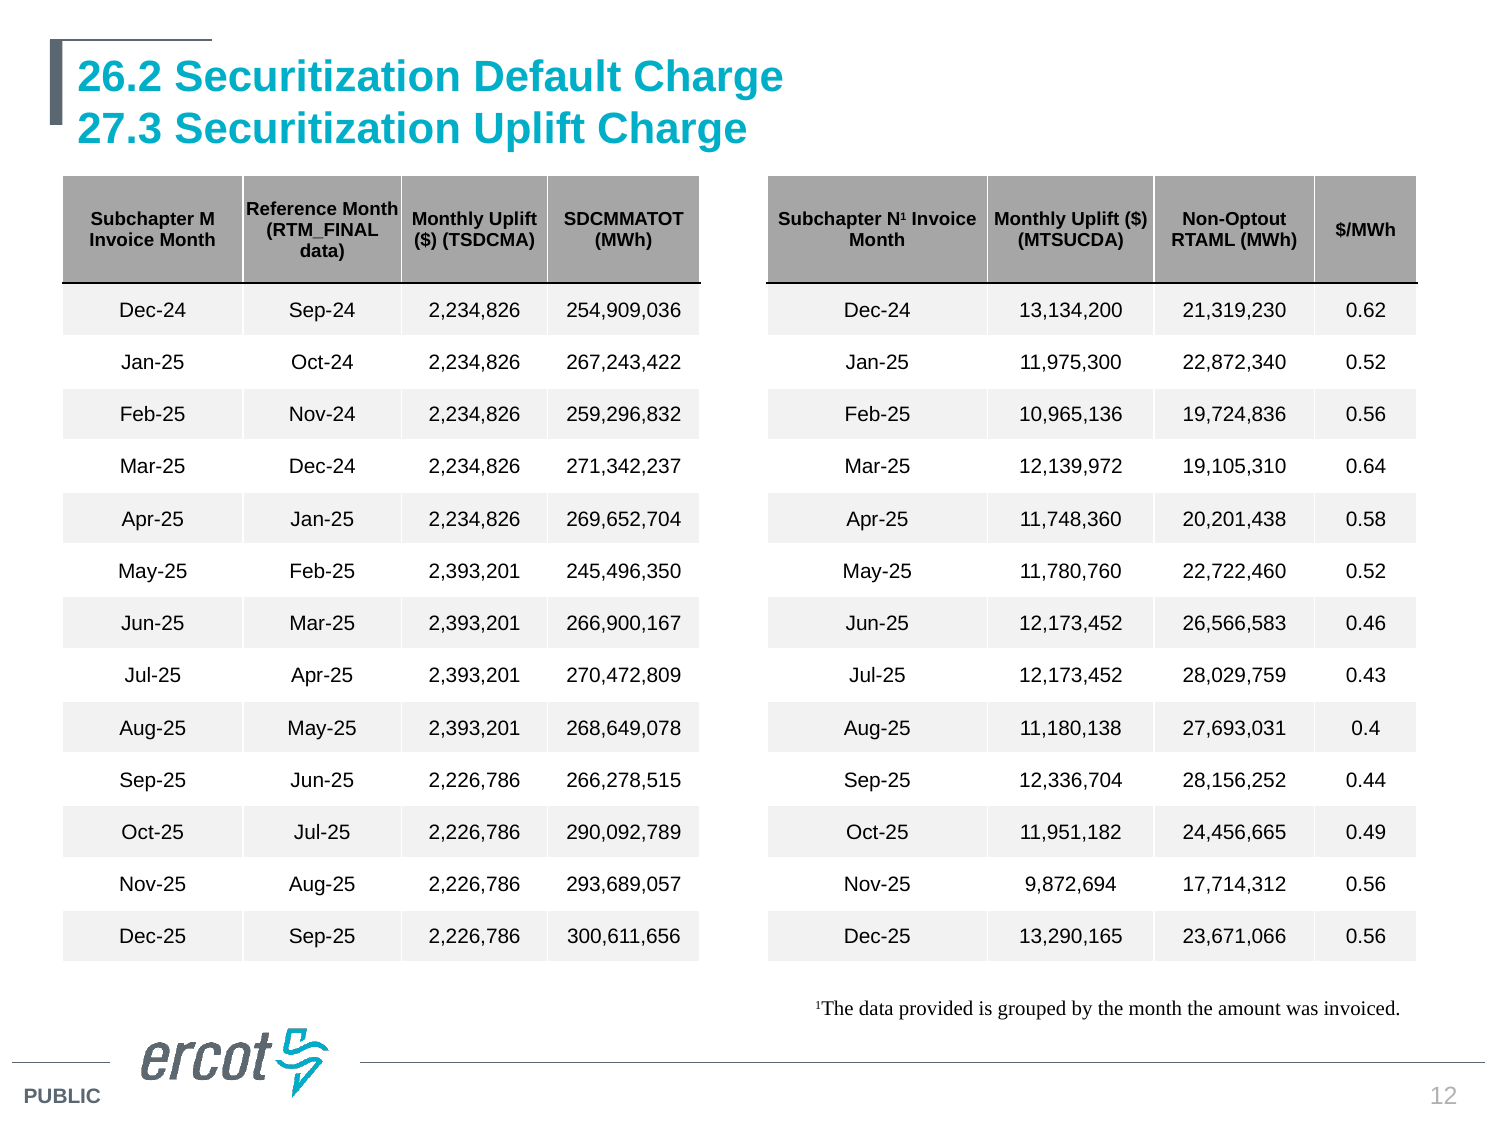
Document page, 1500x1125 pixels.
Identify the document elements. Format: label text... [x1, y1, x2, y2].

table_cell 2,226,786 [402, 754, 547, 804]
table_cell 259,296,832 [548, 389, 699, 439]
table_cell Jul-25 [63, 650, 242, 700]
table_cell Jul-25 [244, 806, 401, 857]
table_cell 245,496,350 [548, 545, 699, 596]
table_cell 0.52 [1315, 545, 1416, 596]
table_cell Sep-25 [63, 754, 242, 804]
table_cell Nov-24 [244, 389, 401, 439]
table_cell Mar-25 [244, 597, 401, 648]
table_cell Jan-25 [63, 336, 242, 387]
table_cell 0.56 [1315, 911, 1416, 961]
table_cell 2,393,201 [402, 545, 547, 596]
table_cell Mar-25 [768, 441, 987, 491]
table_cell May-25 [244, 702, 401, 752]
table_cell 9,872,694 [988, 858, 1153, 909]
table_cell Jun-25 [768, 597, 987, 648]
table_header Subchapter M Invoice Month [63, 176, 242, 282]
table_cell Aug-25 [63, 702, 242, 752]
table_cell Oct-25 [63, 806, 242, 857]
table_cell 290,092,789 [548, 806, 699, 857]
table_cell 270,472,809 [548, 650, 699, 700]
table_header SDCMMATOT (MWh) [548, 176, 699, 282]
table_cell Jul-25 [768, 650, 987, 700]
table_cell Oct-24 [244, 336, 401, 387]
table_cell 11,780,760 [988, 545, 1153, 596]
table_cell 13,134,200 [988, 284, 1153, 335]
text_box 1The data provided is grouped by the month the amount was invoiced. [800, 987, 1422, 1028]
table_cell Aug-25 [768, 702, 987, 752]
table_header Reference Month (RTM_FINAL data) [244, 176, 401, 282]
picture [137, 1024, 332, 1100]
table_cell 28,029,759 [1155, 650, 1314, 700]
table_cell 254,909,036 [548, 284, 699, 335]
table_cell 24,456,665 [1155, 806, 1314, 857]
table_cell 22,872,340 [1155, 336, 1314, 387]
table_cell 2,234,826 [402, 284, 547, 335]
table_cell 268,649,078 [548, 702, 699, 752]
table_cell 11,180,138 [988, 702, 1153, 752]
title 26.2 Securitization Default Charge 27.3 Securitization Uplift Charge [62, 39, 1450, 150]
table_cell Dec-24 [768, 284, 987, 335]
table_cell Jun-25 [244, 754, 401, 804]
table_cell 293,689,057 [548, 858, 699, 909]
table_cell Mar-25 [63, 441, 242, 491]
table_cell Jan-25 [768, 336, 987, 387]
table_cell Jan-25 [244, 493, 401, 543]
table_cell Feb-25 [768, 389, 987, 439]
table_cell 27,693,031 [1155, 702, 1314, 752]
table_cell 0.43 [1315, 650, 1416, 700]
table_cell Dec-25 [63, 911, 242, 961]
table_cell May-25 [768, 545, 987, 596]
table_cell 0.62 [1315, 284, 1416, 335]
table_cell 2,226,786 [402, 911, 547, 961]
table_cell Apr-25 [63, 493, 242, 543]
table_cell 10,965,136 [988, 389, 1153, 439]
table_cell May-25 [63, 545, 242, 596]
table_cell 28,156,252 [1155, 754, 1314, 804]
table_cell 21,319,230 [1155, 284, 1314, 335]
table_cell 19,105,310 [1155, 441, 1314, 491]
table_cell Feb-25 [244, 545, 401, 596]
table_cell 12,139,972 [988, 441, 1153, 491]
table_cell 12,173,452 [988, 650, 1153, 700]
table_cell 11,748,360 [988, 493, 1153, 543]
table_cell 23,671,066 [1155, 911, 1314, 961]
table_cell 269,652,704 [548, 493, 699, 543]
table_cell 2,234,826 [402, 441, 547, 491]
table_cell 19,724,836 [1155, 389, 1314, 439]
table_cell 0.56 [1315, 389, 1416, 439]
table_cell 271,342,237 [548, 441, 699, 491]
table_cell 2,234,826 [402, 389, 547, 439]
table_cell 0.4 [1315, 702, 1416, 752]
table_cell 0.46 [1315, 597, 1416, 648]
table_header Subchapter N1 Invoice Month [768, 176, 987, 282]
table_cell Dec-25 [768, 911, 987, 961]
table_cell 12,336,704 [988, 754, 1153, 804]
table_cell Aug-25 [244, 858, 401, 909]
table_cell 13,290,165 [988, 911, 1153, 961]
table_cell Sep-24 [244, 284, 401, 335]
table_cell 267,243,422 [548, 336, 699, 387]
table_cell 2,234,826 [402, 493, 547, 543]
table_cell 0.52 [1315, 336, 1416, 387]
table_cell 2,393,201 [402, 597, 547, 648]
table_cell 0.49 [1315, 806, 1416, 857]
table_cell 2,393,201 [402, 702, 547, 752]
table_cell Dec-24 [244, 441, 401, 491]
table_cell Dec-24 [63, 284, 242, 335]
table_cell 11,951,182 [988, 806, 1153, 857]
table_cell Oct-25 [768, 806, 987, 857]
table_cell Nov-25 [768, 858, 987, 909]
table_header Non-Optout RTAML (MWh) [1155, 176, 1314, 282]
table_cell 2,234,826 [402, 336, 547, 387]
table_cell 17,714,312 [1155, 858, 1314, 909]
table_cell Sep-25 [244, 911, 401, 961]
table_cell 22,722,460 [1155, 545, 1314, 596]
table_cell Nov-25 [63, 858, 242, 909]
table_header Monthly Uplift ($) (TSDCMA) [402, 176, 547, 282]
table_cell 266,900,167 [548, 597, 699, 648]
table_cell Apr-25 [768, 493, 987, 543]
table_header Monthly Uplift ($) (MTSUCDA) [988, 176, 1153, 282]
table_cell 0.56 [1315, 858, 1416, 909]
table_header $/MWh [1315, 176, 1416, 282]
table_cell 300,611,656 [548, 911, 699, 961]
table_cell 0.44 [1315, 754, 1416, 804]
table_cell Apr-25 [244, 650, 401, 700]
table_cell Feb-25 [63, 389, 242, 439]
table_cell Jun-25 [63, 597, 242, 648]
table_cell 0.64 [1315, 441, 1416, 491]
table_cell 12,173,452 [988, 597, 1153, 648]
table_cell 2,226,786 [402, 806, 547, 857]
table_cell 20,201,438 [1155, 493, 1314, 543]
table_cell Sep-25 [768, 754, 987, 804]
table_cell 2,226,786 [402, 858, 547, 909]
table_cell 11,975,300 [988, 336, 1153, 387]
table_cell 0.58 [1315, 493, 1416, 543]
table_cell 266,278,515 [548, 754, 699, 804]
table_cell 26,566,583 [1155, 597, 1314, 648]
table_cell 2,393,201 [402, 650, 547, 700]
slide_number 12 [1400, 1076, 1488, 1113]
